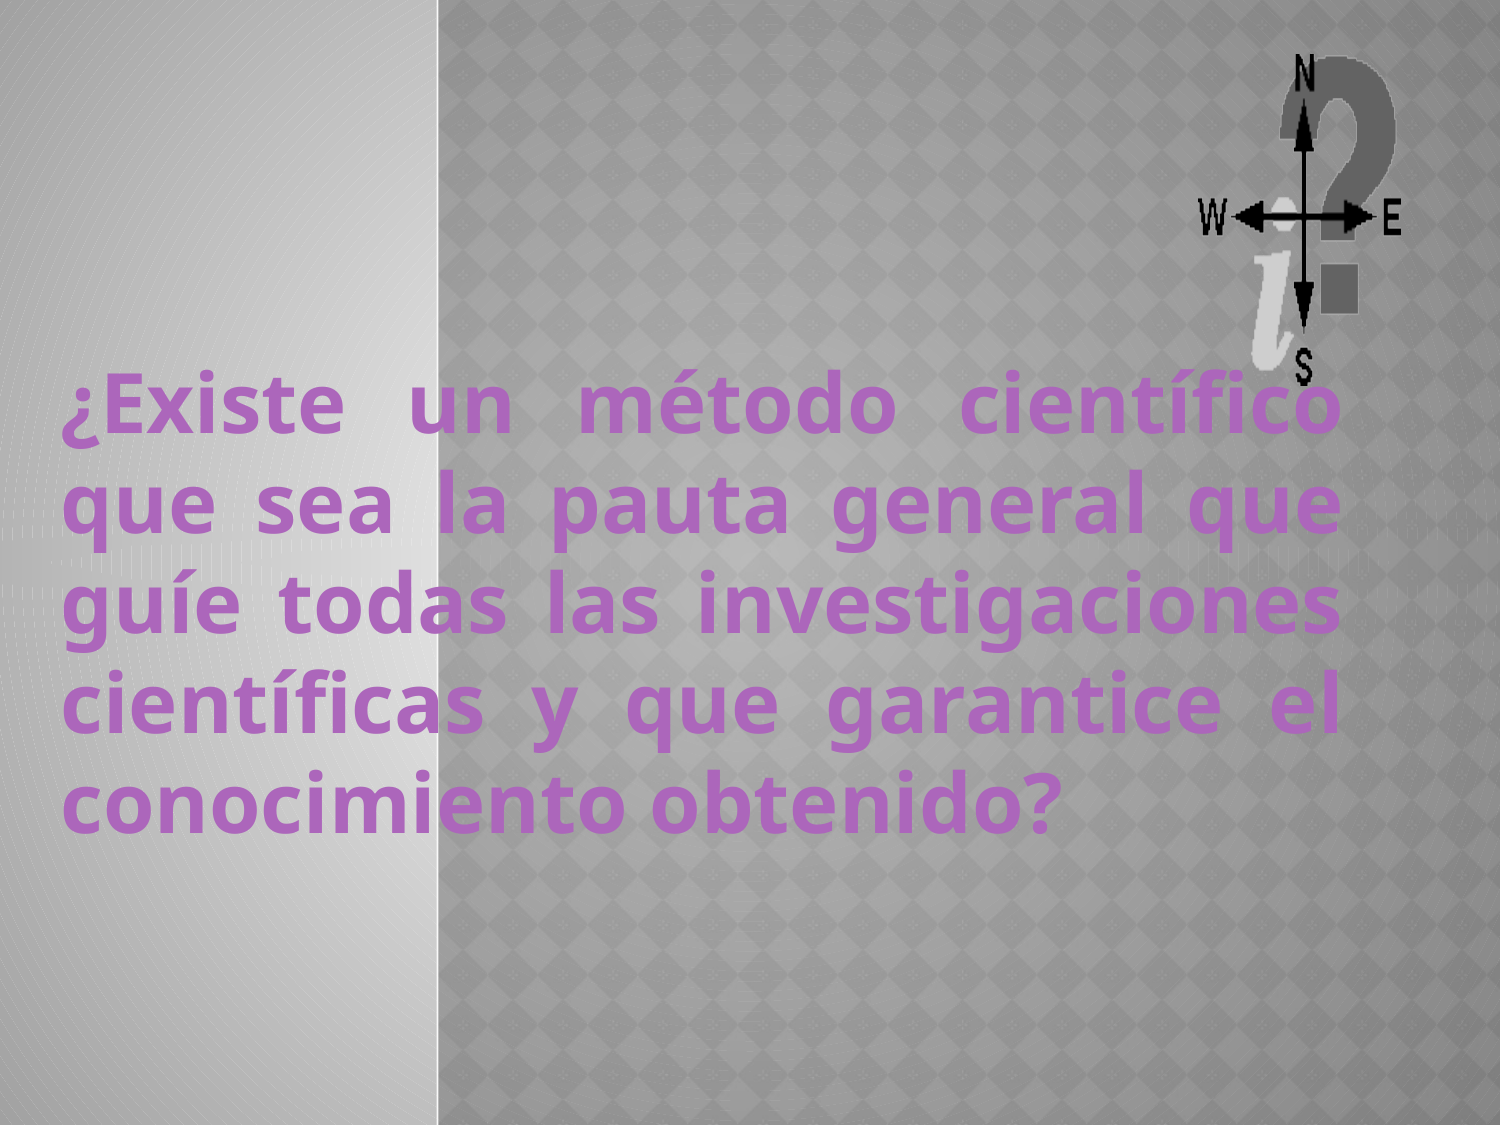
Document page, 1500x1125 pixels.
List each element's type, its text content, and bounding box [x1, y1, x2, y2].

picture [1198, 54, 1401, 386]
subtitle ¿Existe un método científico que sea la pauta general que guíe todas las investigaciones científicas y que garantice el conocimiento obtenido? [53, 350, 1353, 1067]
